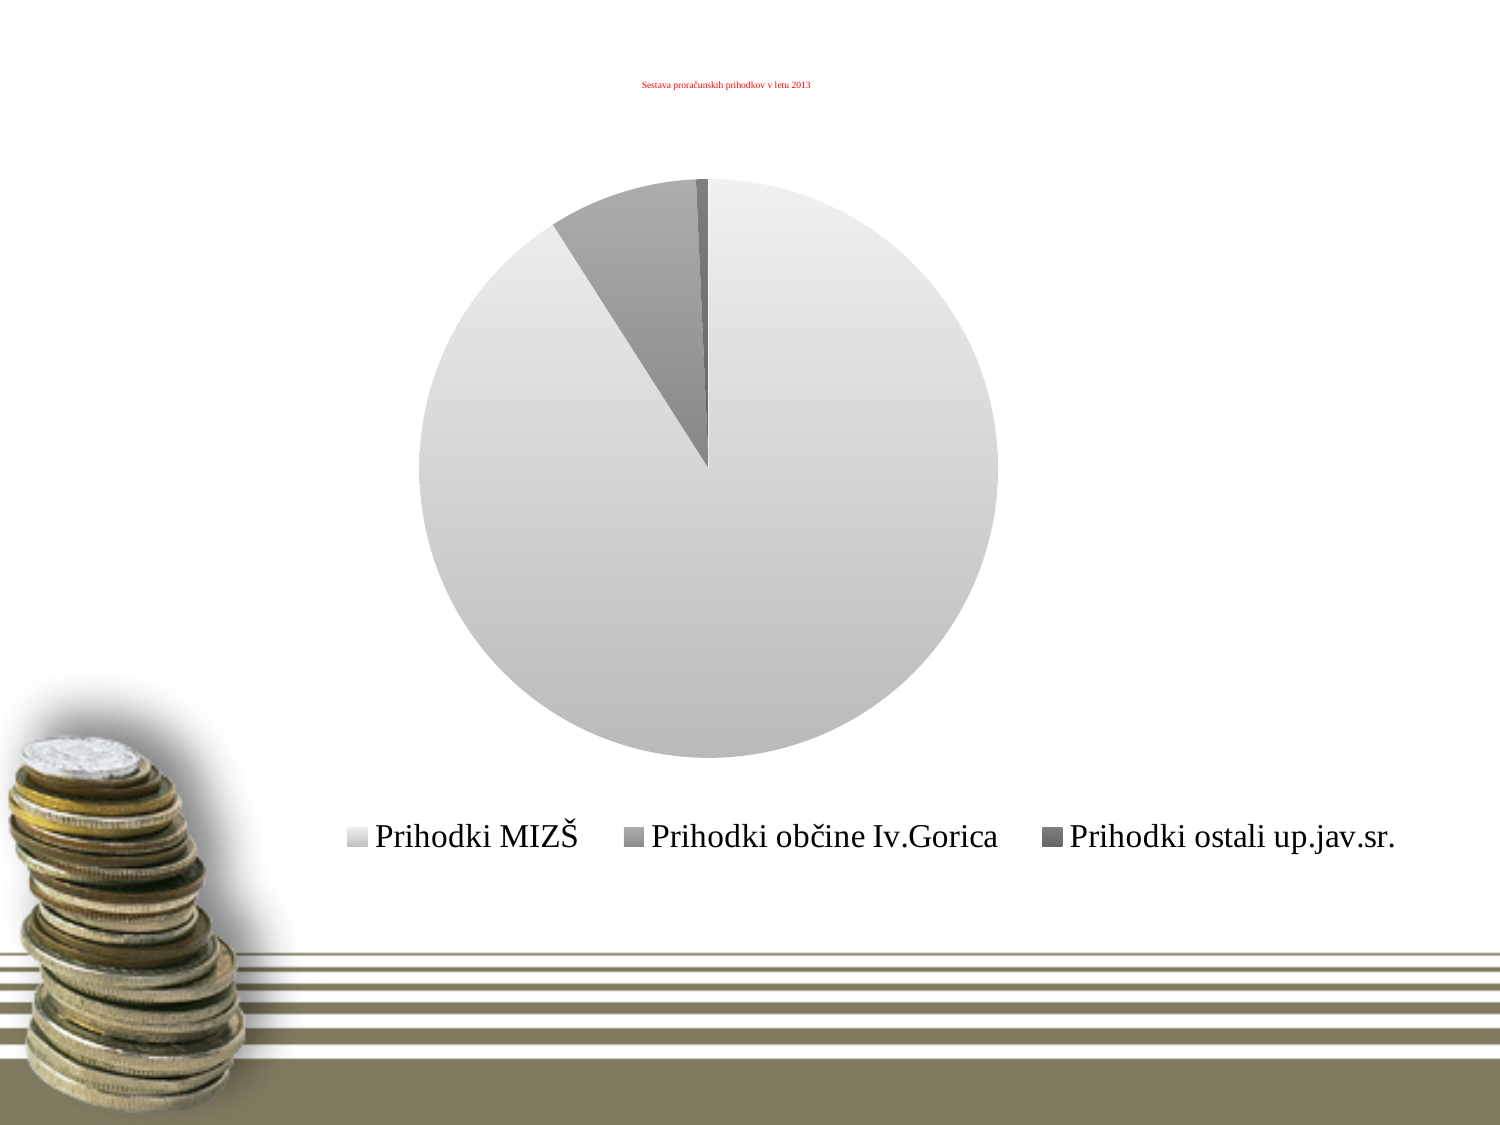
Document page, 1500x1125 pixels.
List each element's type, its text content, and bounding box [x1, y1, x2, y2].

chart [34, 93, 1430, 1044]
title Sestava proračunskih prihodkov v letu 2013 [175, 58, 1278, 92]
picture [0, 0, 1500, 1125]
